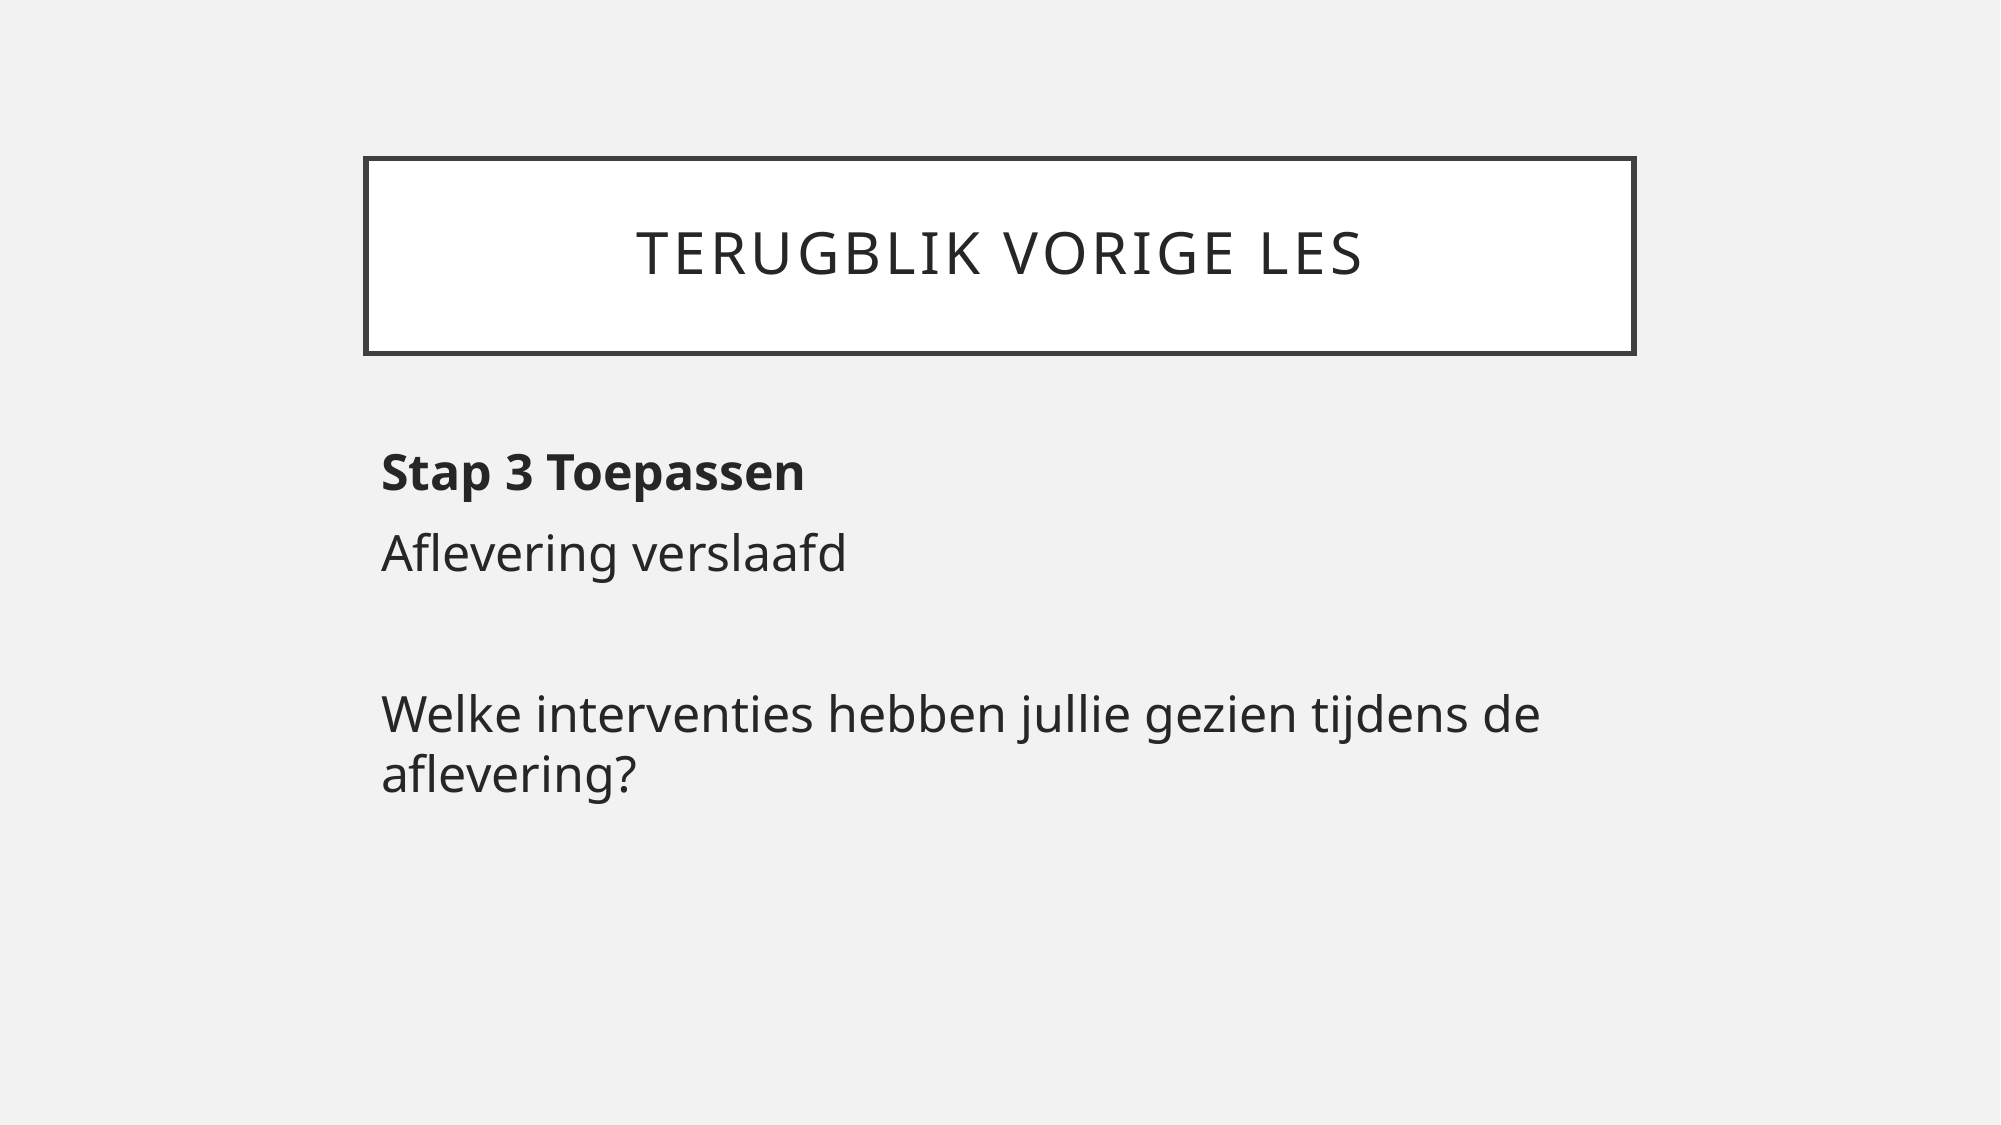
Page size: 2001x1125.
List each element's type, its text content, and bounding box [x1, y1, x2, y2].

title TERUGBLIK VORIGE LES [363, 156, 1637, 356]
list Stap 3 Toepassen Aflevering verslaafd Welke interventies hebben jullie gezien tijdens de aflevering? [366, 432, 1634, 942]
